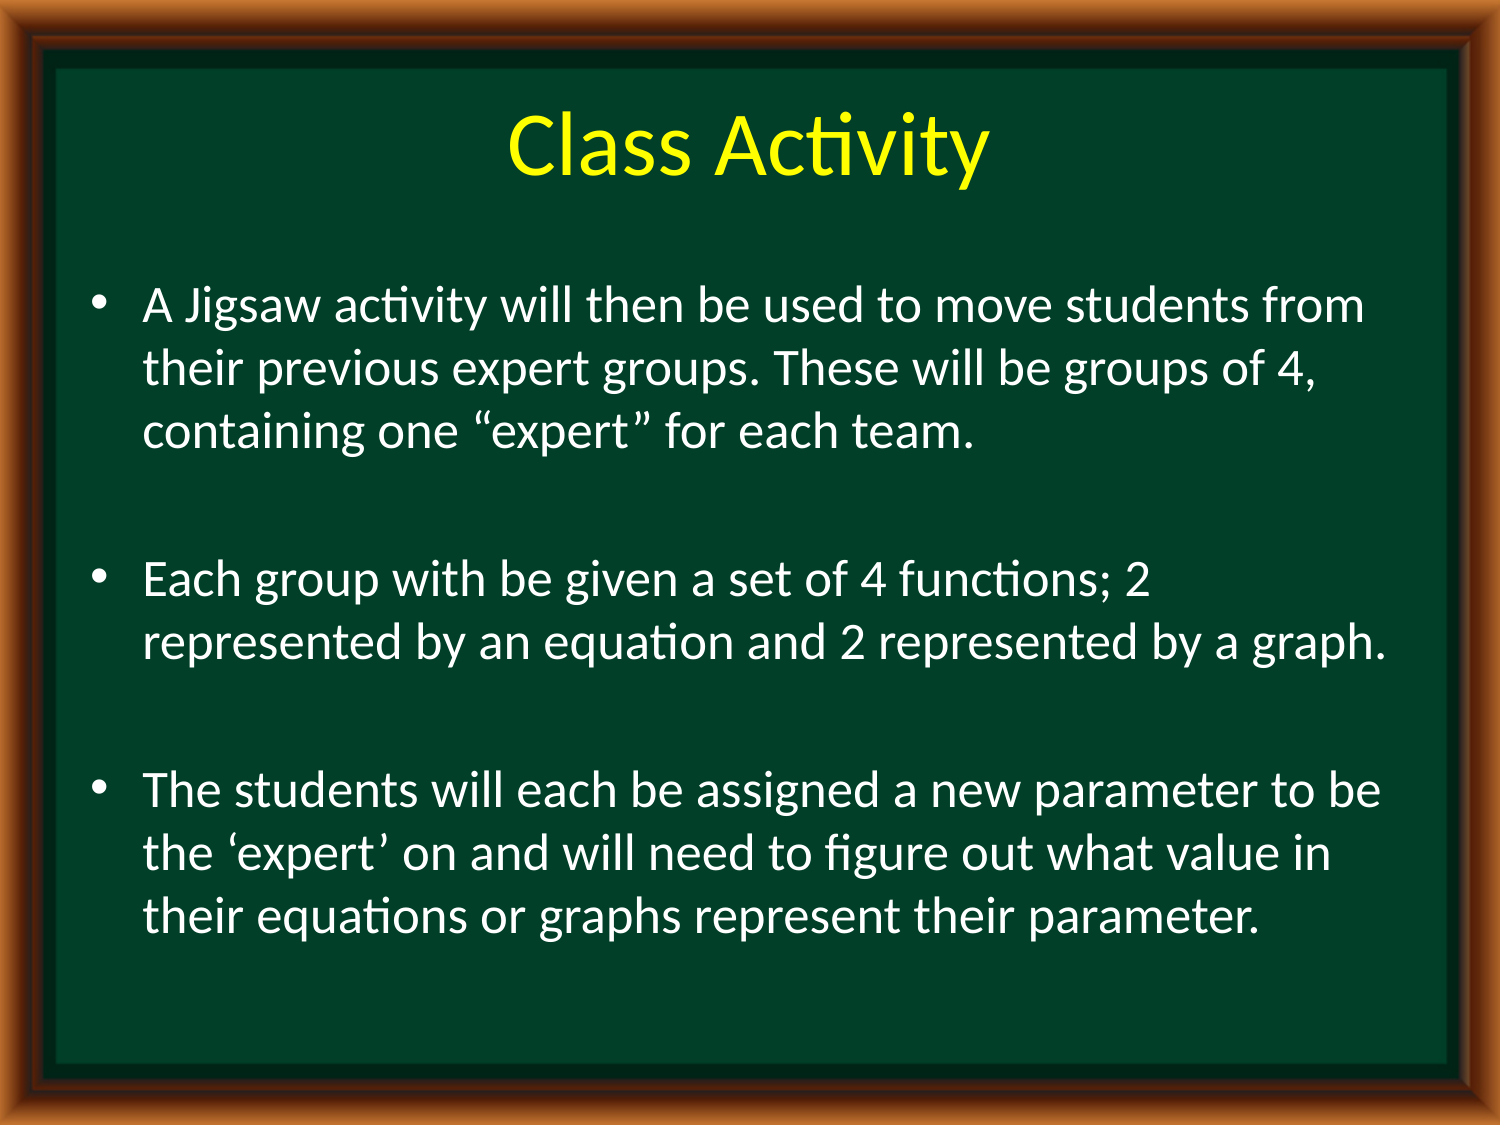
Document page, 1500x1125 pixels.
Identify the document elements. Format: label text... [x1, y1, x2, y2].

title Class Activity [75, 45, 1425, 233]
list A Jigsaw activity will then be used to move students from their previous expert groups. These will be groups of 4, containing one “expert” for each team. Each group with be given a set of 4 functions; 2 represented by an equation and 2 represented by a graph. The students will each be assigned a new parameter to be the ‘expert’ on and will need to figure out what value in their equations or graphs represent their parameter. [75, 262, 1425, 1005]
picture [0, 0, 1500, 1125]
